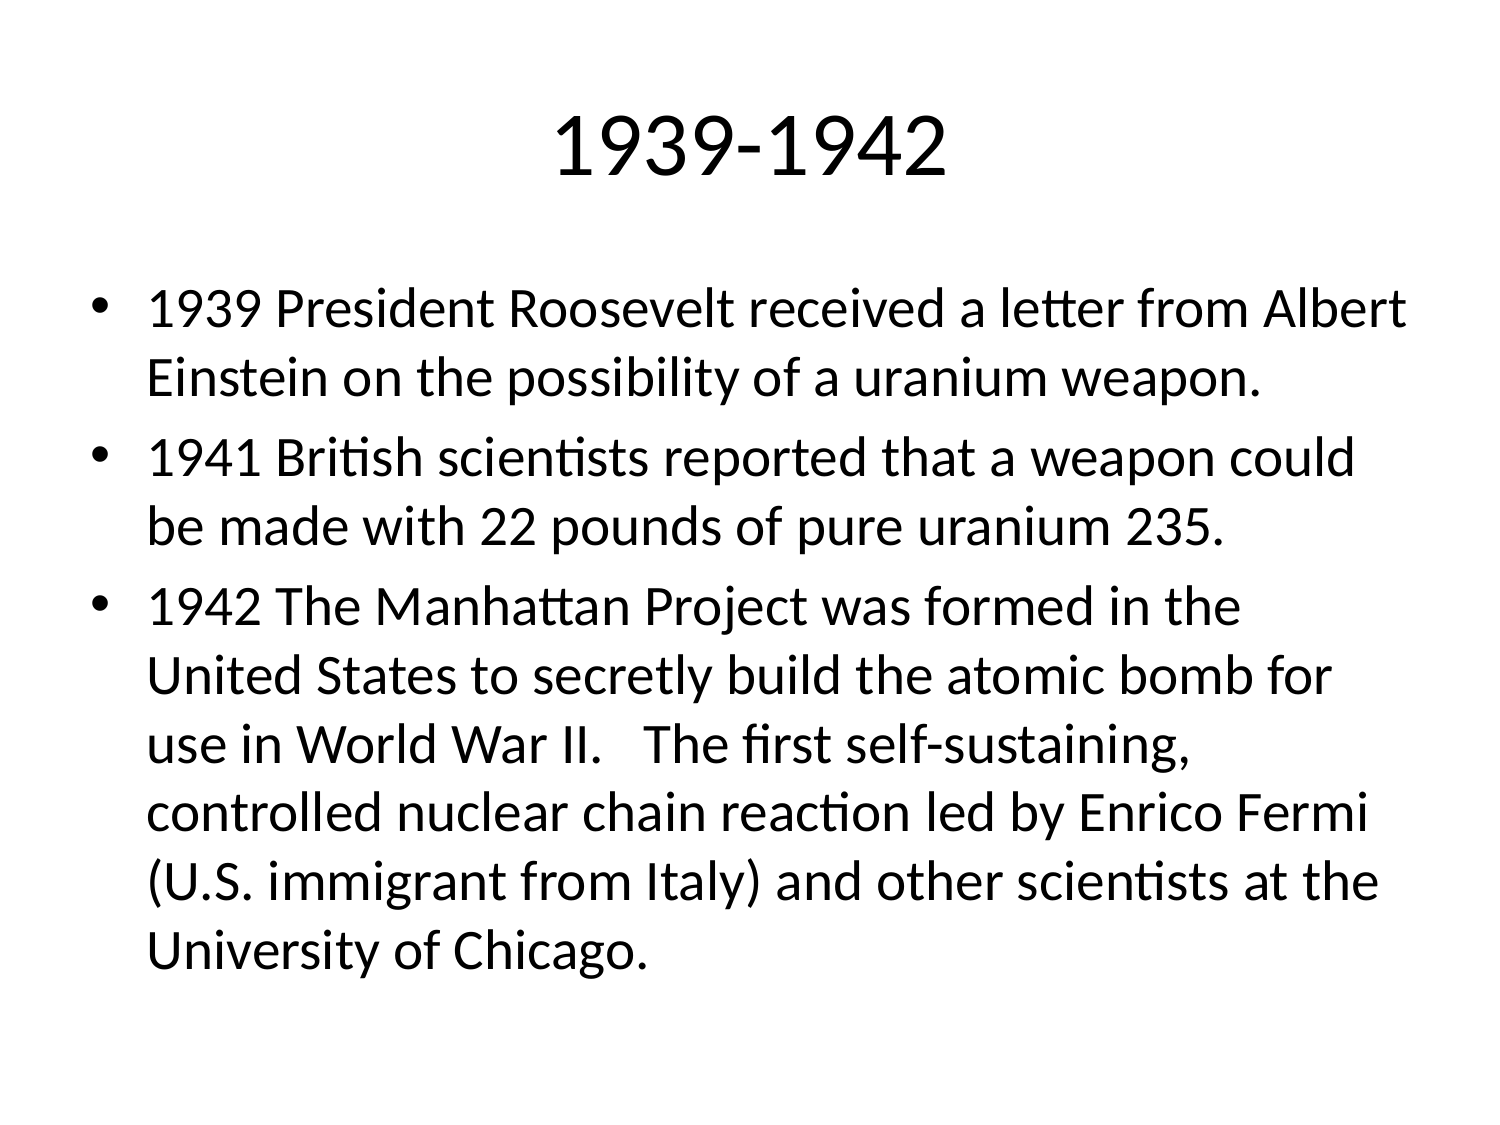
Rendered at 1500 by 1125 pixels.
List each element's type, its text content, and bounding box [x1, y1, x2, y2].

title 1939-1942 [75, 45, 1425, 233]
list 1939 President Roosevelt received a letter from Albert Einstein on the possibility of a uranium weapon. 1941 British scientists reported that a weapon could be made with 22 pounds of pure uranium 235. 1942 The Manhattan Project was formed in the United States to secretly build the atomic bomb for use in World War II. The first self-sustaining, controlled nuclear chain reaction led by Enrico Fermi (U.S. immigrant from Italy) and other scientists at the University of Chicago. [75, 262, 1425, 1005]
